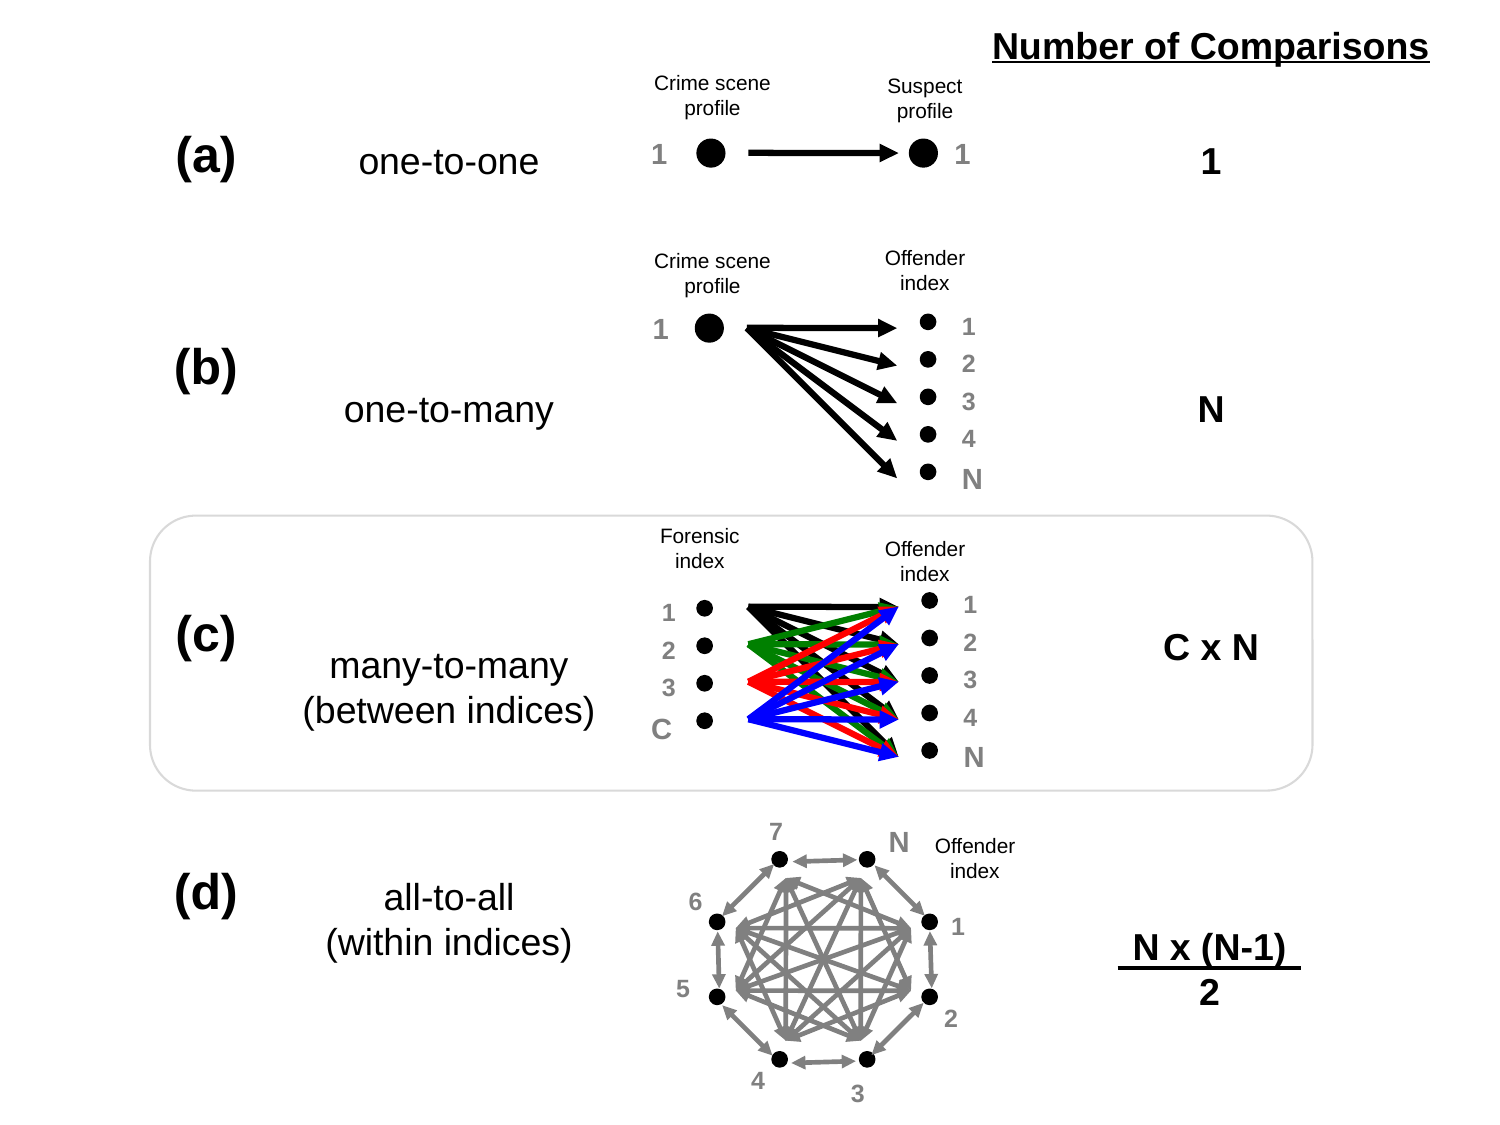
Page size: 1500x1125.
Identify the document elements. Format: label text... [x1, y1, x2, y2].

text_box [637, 237, 1001, 504]
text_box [1116, 915, 1303, 1022]
text_box 1 [1185, 129, 1237, 190]
text_box (d) [159, 852, 253, 927]
text_box [147, 513, 1315, 793]
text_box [635, 62, 1001, 179]
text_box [660, 807, 981, 1116]
text_box one-to-one [343, 129, 555, 190]
text_box all-to-all (within indices) [310, 865, 588, 971]
text_box N [1182, 378, 1240, 438]
text_box Number of Comparisons [977, 14, 1445, 74]
text_box (a) [160, 114, 252, 190]
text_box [624, 515, 1001, 782]
text_box Offender index [984, 824, 1050, 890]
text_box (b) [159, 327, 253, 402]
text_box one-to-many [329, 378, 569, 438]
